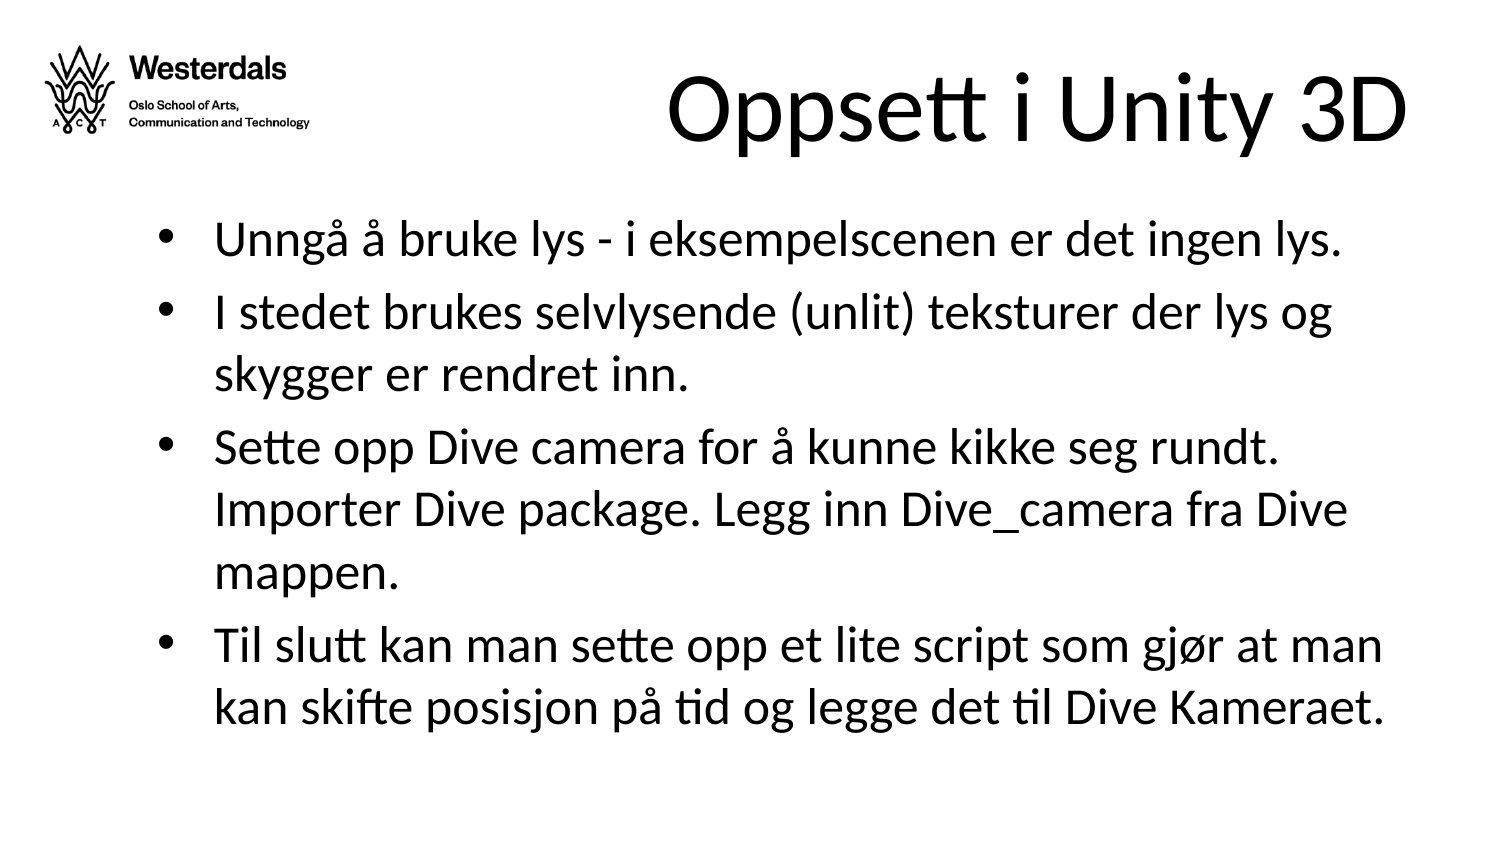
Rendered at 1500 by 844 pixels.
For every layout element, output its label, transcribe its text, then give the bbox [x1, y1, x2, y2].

text_box Unngå å bruke lys - i eksempelscenen er det ingen lys. I stedet brukes selvlysende (unlit) teksturer der lys og skygger er rendret inn. Sette opp Dive camera for å kunne kikke seg rundt. Importer Dive package. Legg inn Dive_camera fra Dive mappen. Til slutt kan man sette opp et lite script som gjør at man kan skifte posisjon på tid og legge det til Dive Kameraet. [74, 196, 1425, 754]
picture [0, 0, 327, 149]
text_box Oppsett i Unity 3D [74, 33, 1425, 175]
